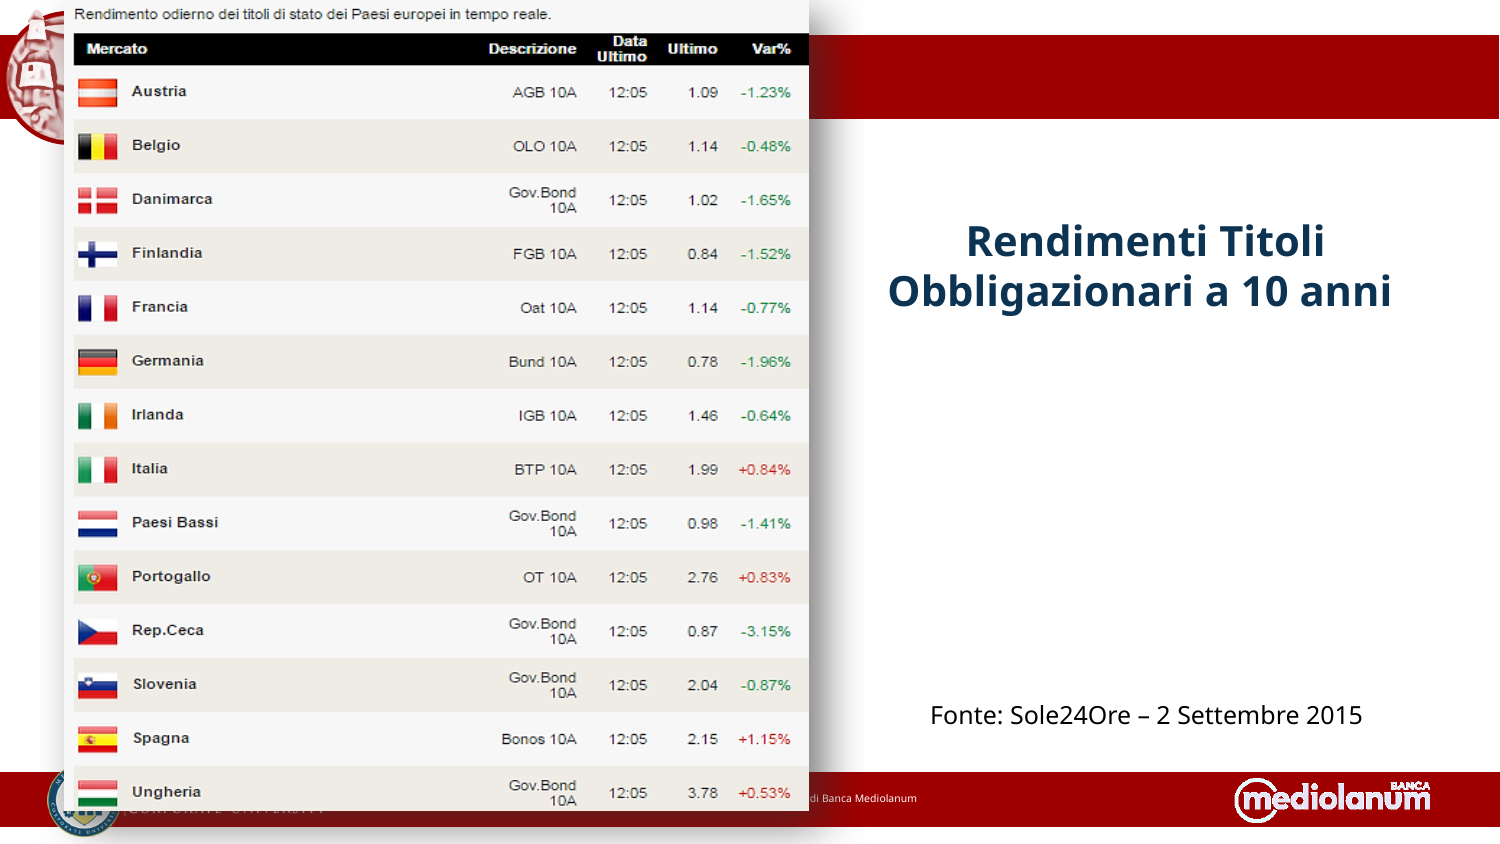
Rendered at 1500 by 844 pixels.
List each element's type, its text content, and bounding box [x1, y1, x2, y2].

text_box Fonte: Sole24Ore – 2 Settembre 2015 [915, 692, 1495, 737]
picture [47, 0, 810, 837]
text_box Rendimenti Titoli Obbligazionari a 10 anni [857, 207, 1459, 323]
